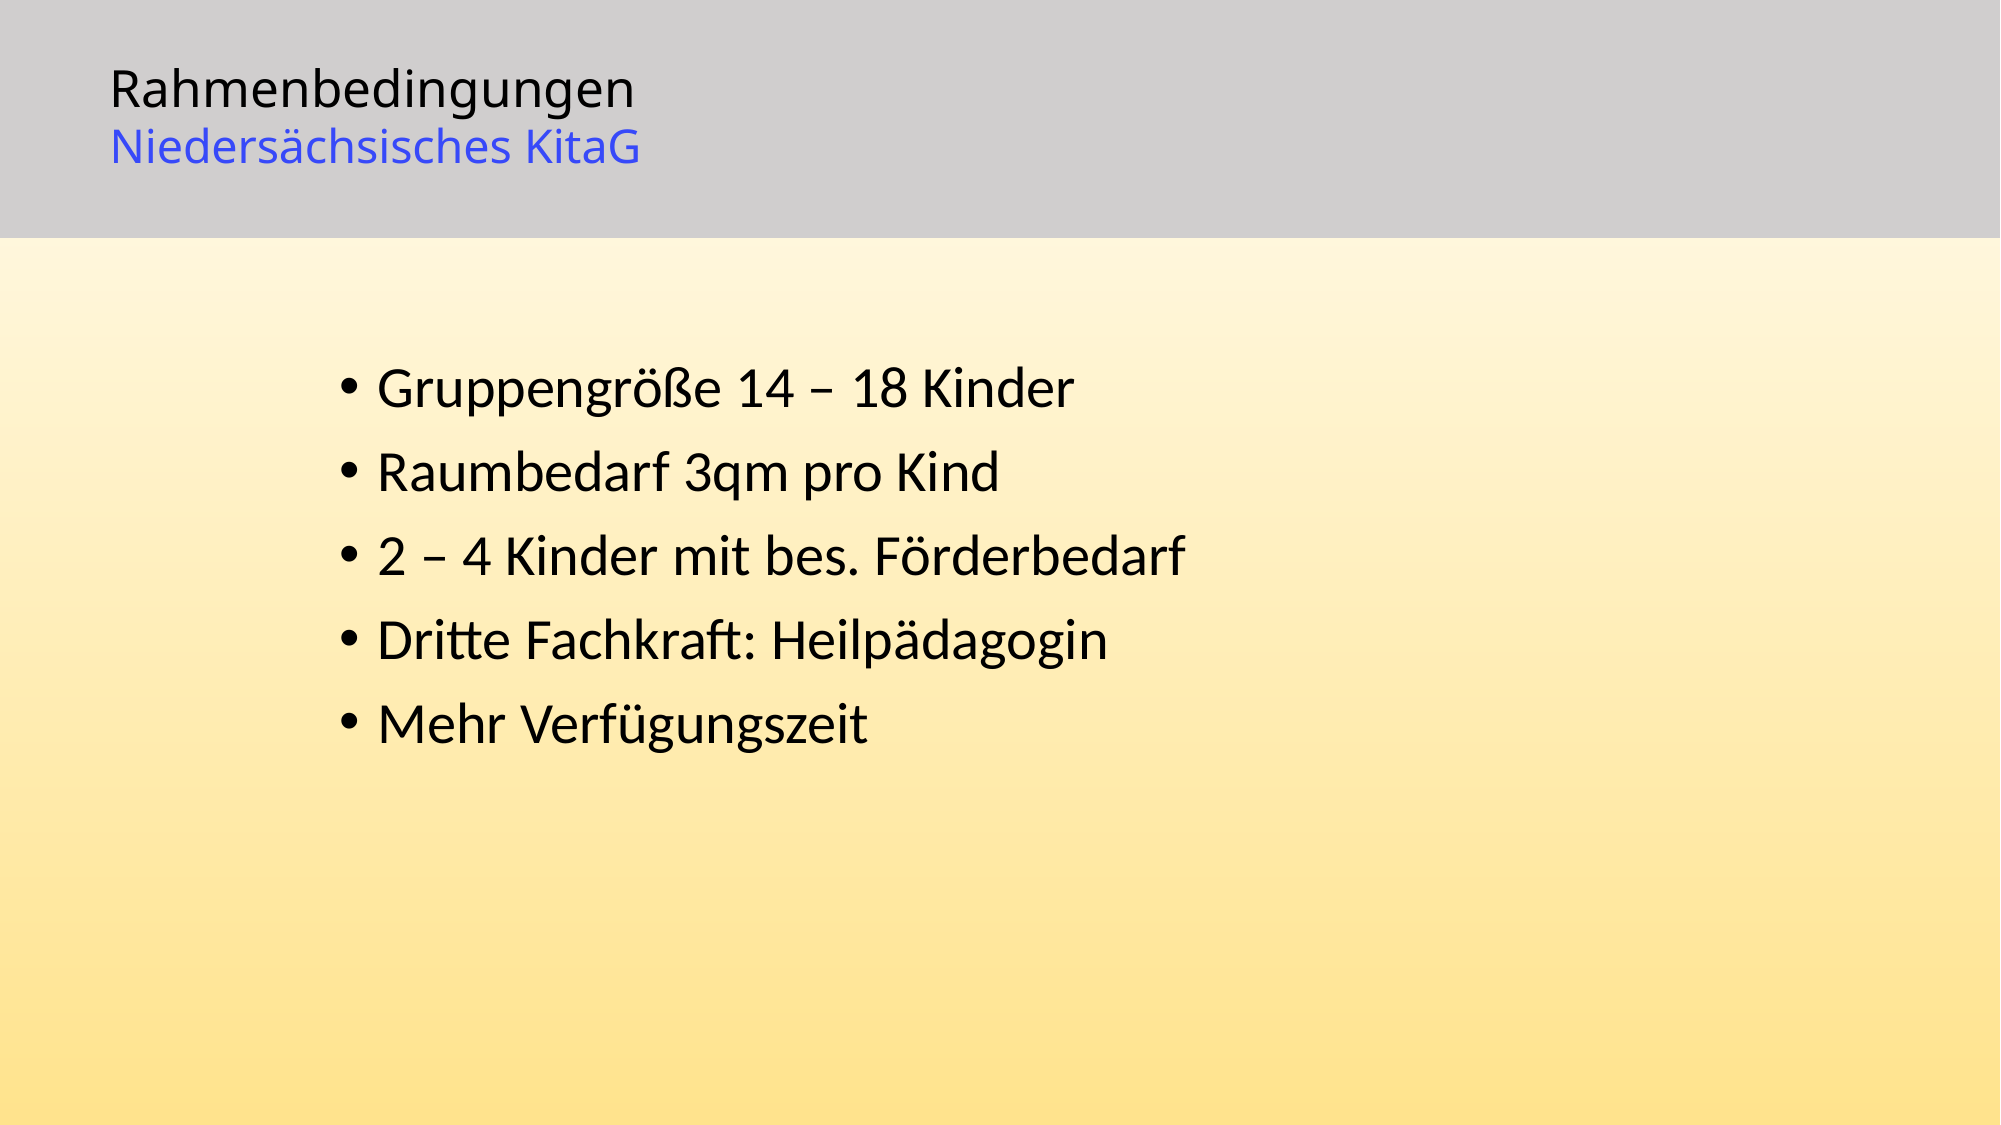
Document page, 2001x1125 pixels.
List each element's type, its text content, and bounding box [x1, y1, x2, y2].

title Rahmenbedingungen Niedersächsisches KitaG [0, 0, 2000, 238]
list Gruppengröße 14 – 18 Kinder Raumbedarf 3qm pro Kind 2 – 4 Kinder mit bes. Förderbedarf Dritte Fachkraft: Heilpädagogin Mehr Verfügungszeit [324, 350, 1675, 1006]
